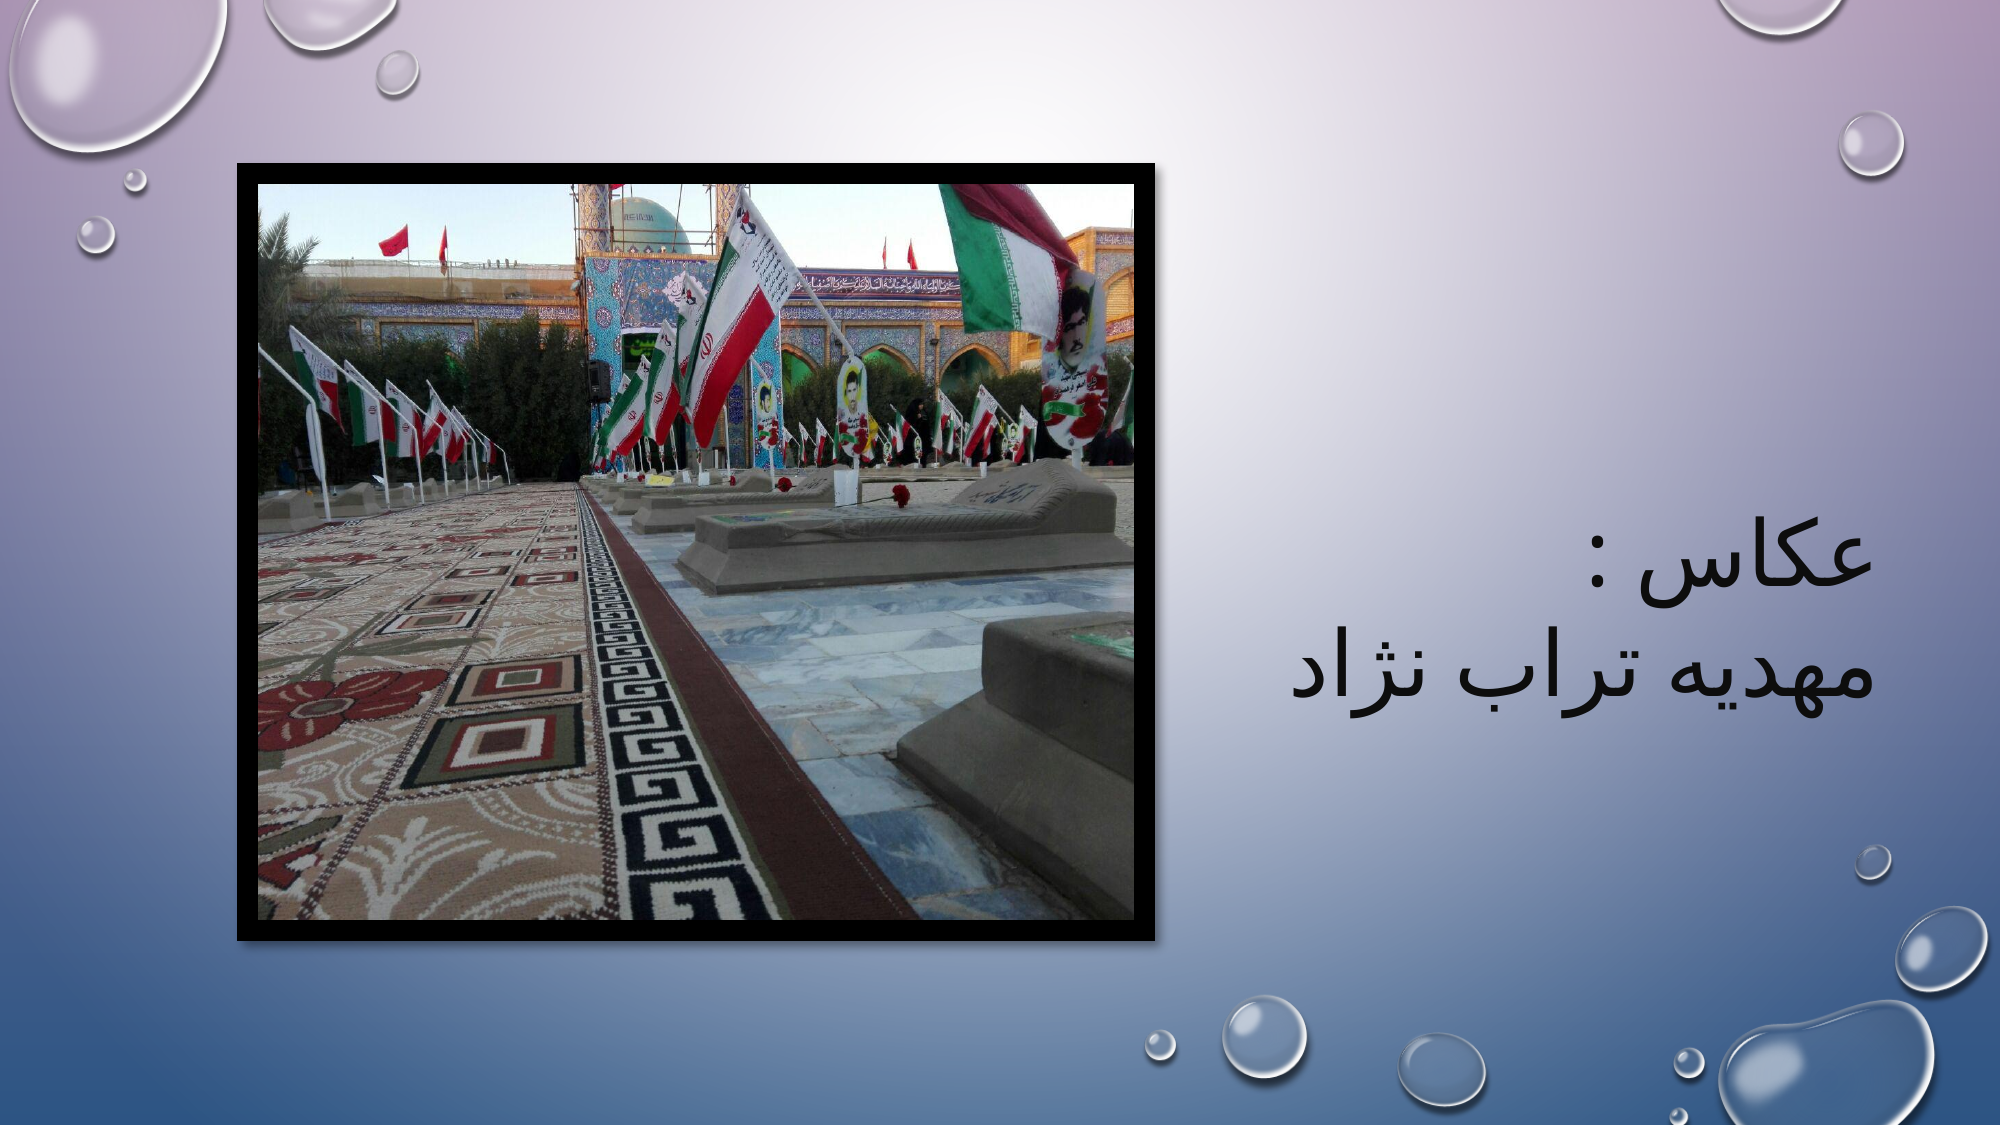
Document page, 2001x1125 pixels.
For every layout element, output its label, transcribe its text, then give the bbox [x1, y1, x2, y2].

picture [0, 0, 2000, 1125]
text_box عکاس : مهدیه تراب نژاد [1210, 486, 1896, 722]
